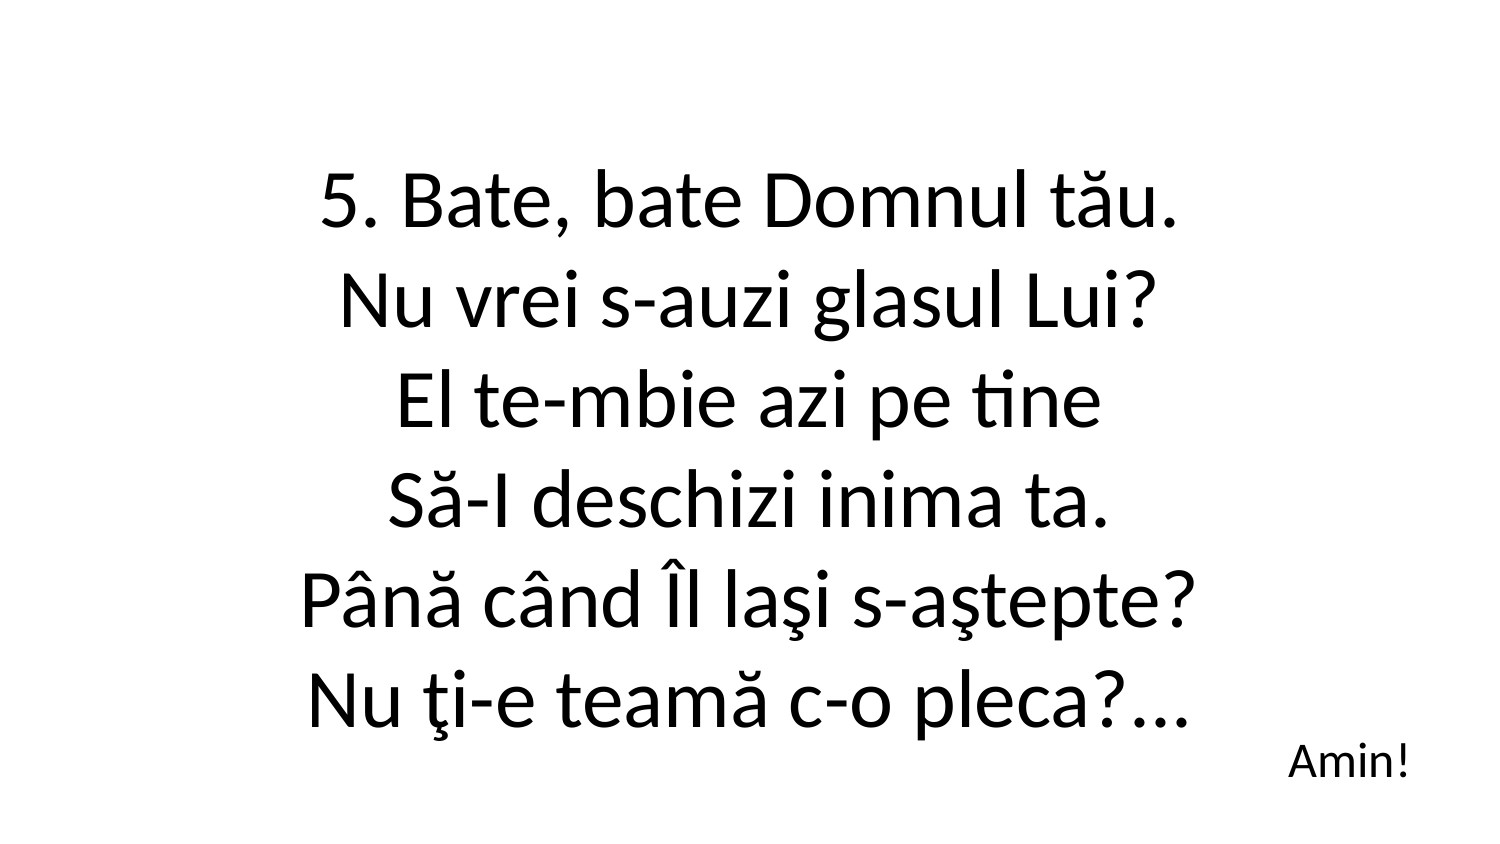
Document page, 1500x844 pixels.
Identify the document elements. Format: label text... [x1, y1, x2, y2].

text_box 5. Bate, bate Domnul tău. Nu vrei s-auzi glasul Lui? El te-mbie azi pe tine Să-I deschizi inima ta. Până când Îl laşi s-aştepte? Nu ţi-e teamă c-o pleca?... [284, 92, 1216, 752]
text_box Amin! [1273, 674, 1427, 795]
